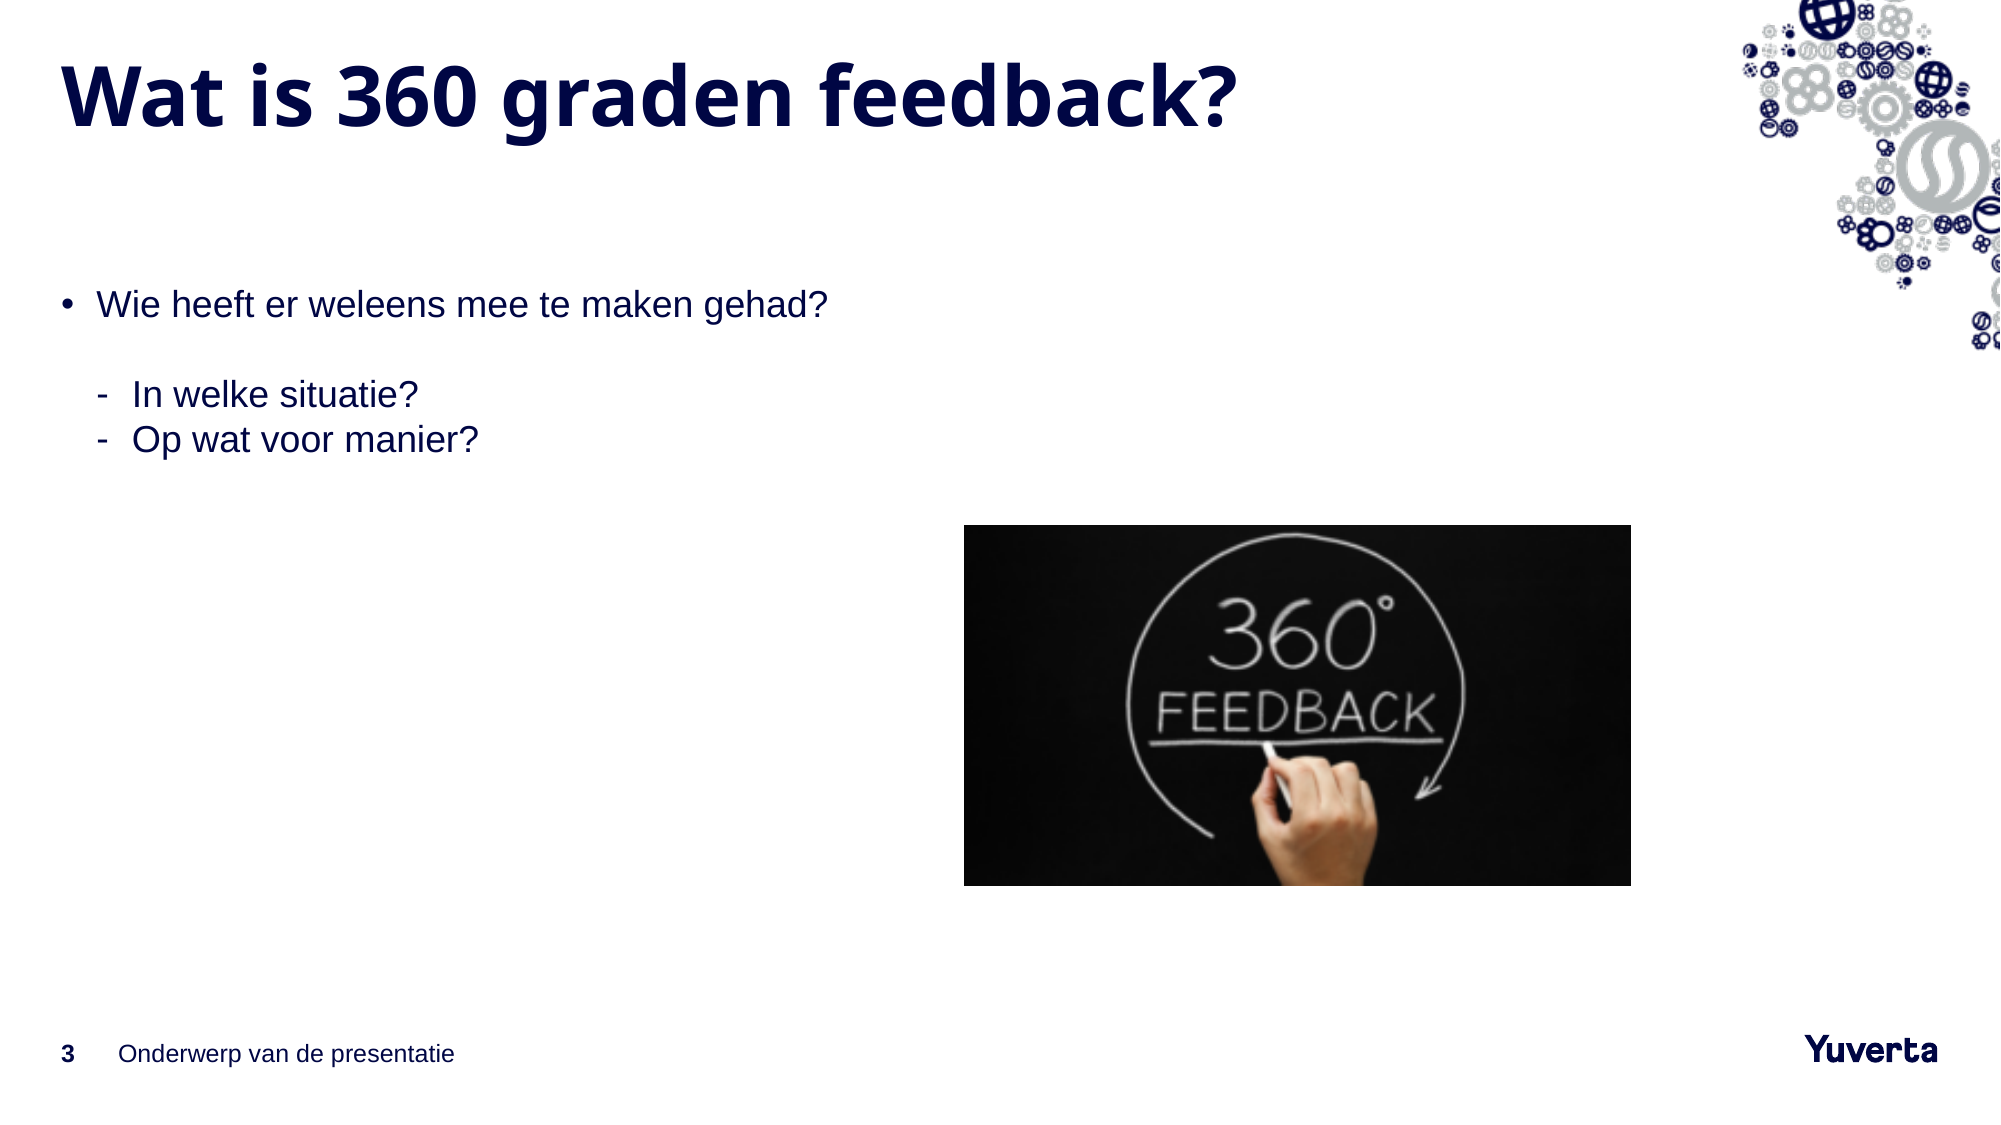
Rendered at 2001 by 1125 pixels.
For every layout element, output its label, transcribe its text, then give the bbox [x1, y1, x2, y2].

slide_number 3 [60, 1037, 113, 1073]
footer Onderwerp van de presentatie [118, 1037, 987, 1073]
list Wie heeft er weleens mee te maken gehad? In welke situatie? Op wat voor manier? [60, 280, 1940, 1006]
picture [0, 0, 2000, 1125]
title Wat is 360 graden feedback? [60, 48, 1720, 239]
